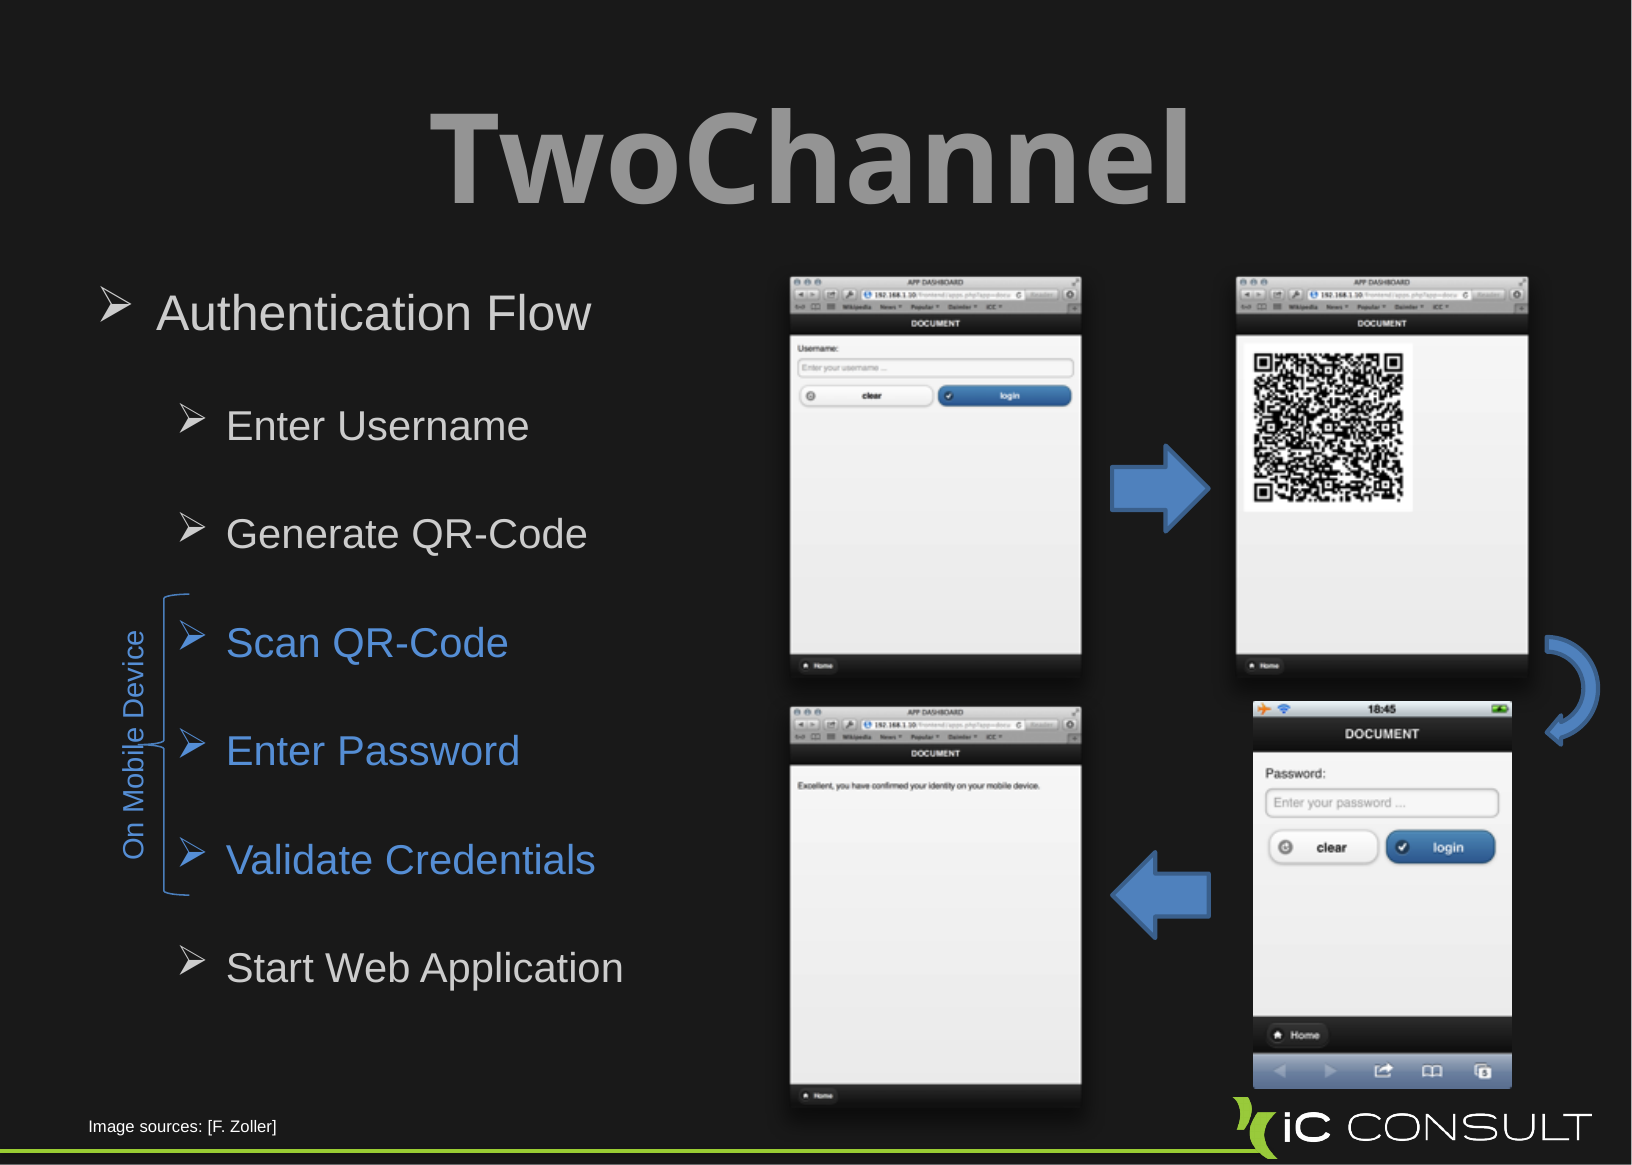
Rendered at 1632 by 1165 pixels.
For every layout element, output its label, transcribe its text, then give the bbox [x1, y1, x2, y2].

text_box [1116, 850, 1211, 941]
text_box [1116, 443, 1201, 534]
picture [759, 258, 1112, 1149]
text_box [1544, 637, 1601, 747]
text_box [157, 593, 190, 896]
text_box On Mobile Device [71, 607, 157, 876]
text_box Image sources: [F. Zoller] [73, 1108, 292, 1144]
picture [1206, 258, 1559, 1089]
list Authentication Flow Enter Username Generate QR-Code Scan QR-Code Enter Password Validate Credentials Start Web Application [80, 272, 754, 1101]
title TwoChannel [78, 66, 1547, 242]
